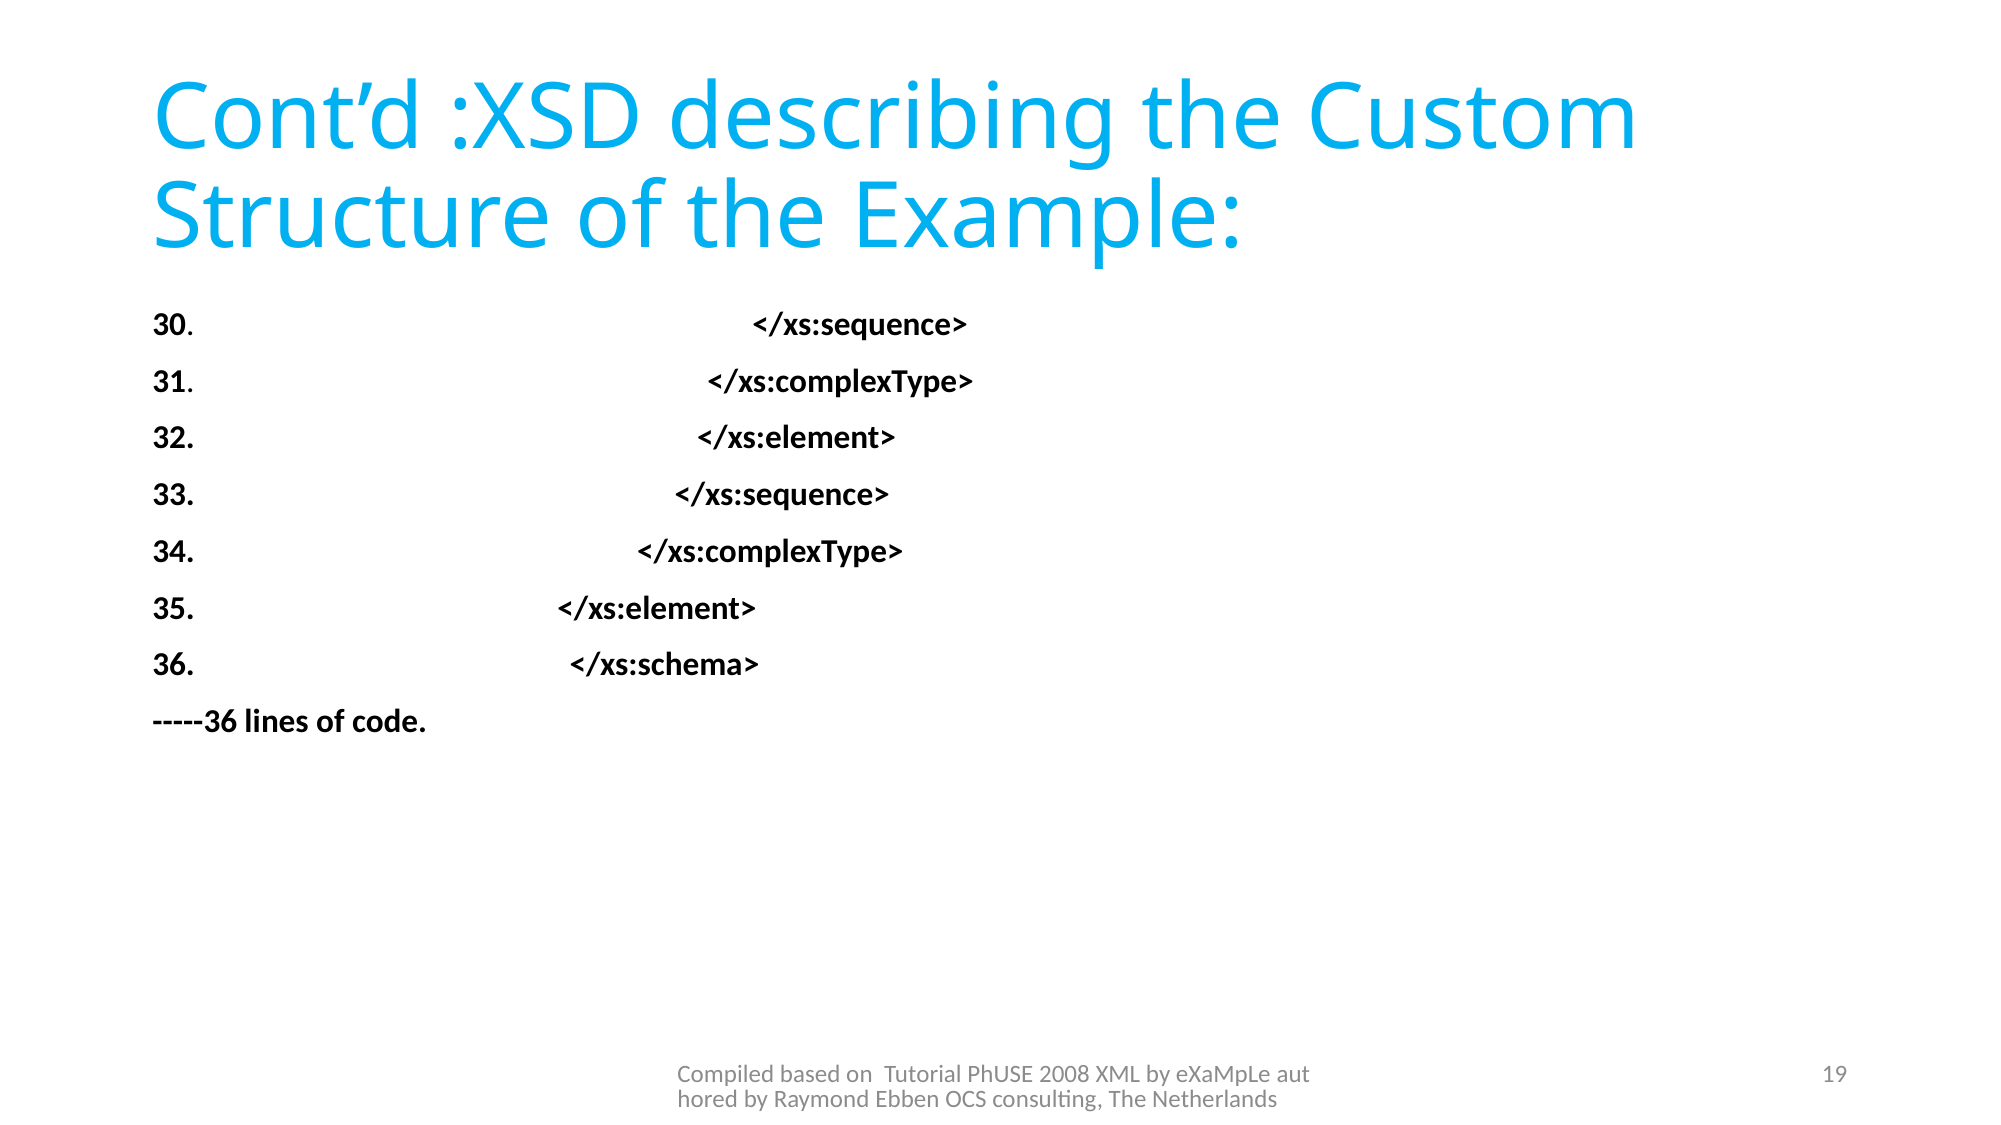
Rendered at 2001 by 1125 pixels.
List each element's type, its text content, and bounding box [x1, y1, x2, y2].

slide_number 19 [1412, 1042, 1863, 1103]
title Cont’d :XSD describing the Custom Structure of the Example: [137, 59, 1863, 278]
list 30. </xs:sequence> 31. </xs:complexType> 32. </xs:element> 33. </xs:sequence> 34. </xs:complexType> 35. </xs:element> 36. </xs:schema> -----36 lines of code. [137, 299, 1863, 1014]
footer Compiled based on Tutorial PhUSE 2008 XML by eXaMpLe authored by Raymond Ebben OCS consulting, The Netherlands [662, 1042, 1338, 1103]
